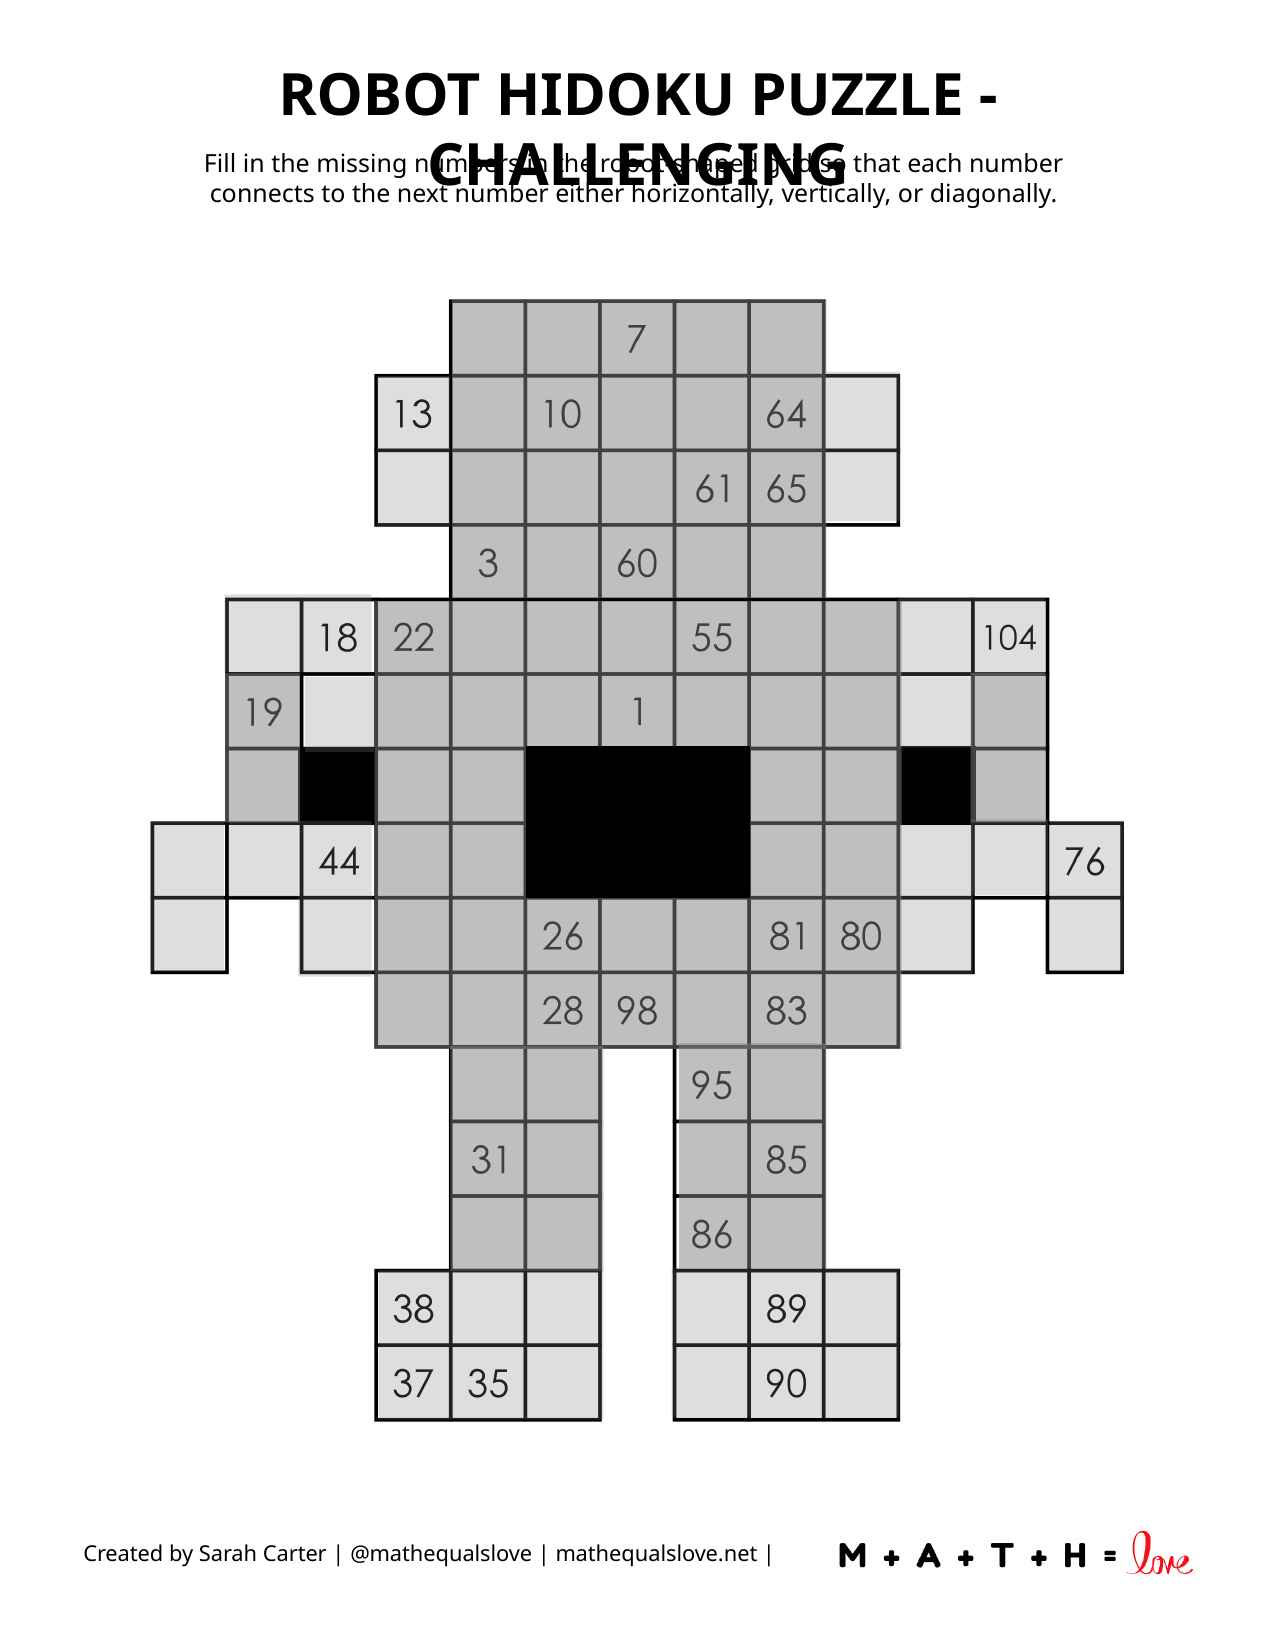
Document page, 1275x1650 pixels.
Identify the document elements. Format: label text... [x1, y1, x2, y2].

picture [0, 296, 1275, 1498]
text_box Fill in the missing numbers in the robot-shaped grid so that each number connects to the next number either horizontally, vertically, or diagonally. [0, 140, 1275, 216]
picture [826, 1528, 1203, 1579]
text_box ROBOT HIDOKU PUZZLE - CHALLENGING [66, 50, 1211, 140]
text_box Created by Sarah Carter | @mathequalslove | mathequalslove.net | [68, 1532, 826, 1574]
